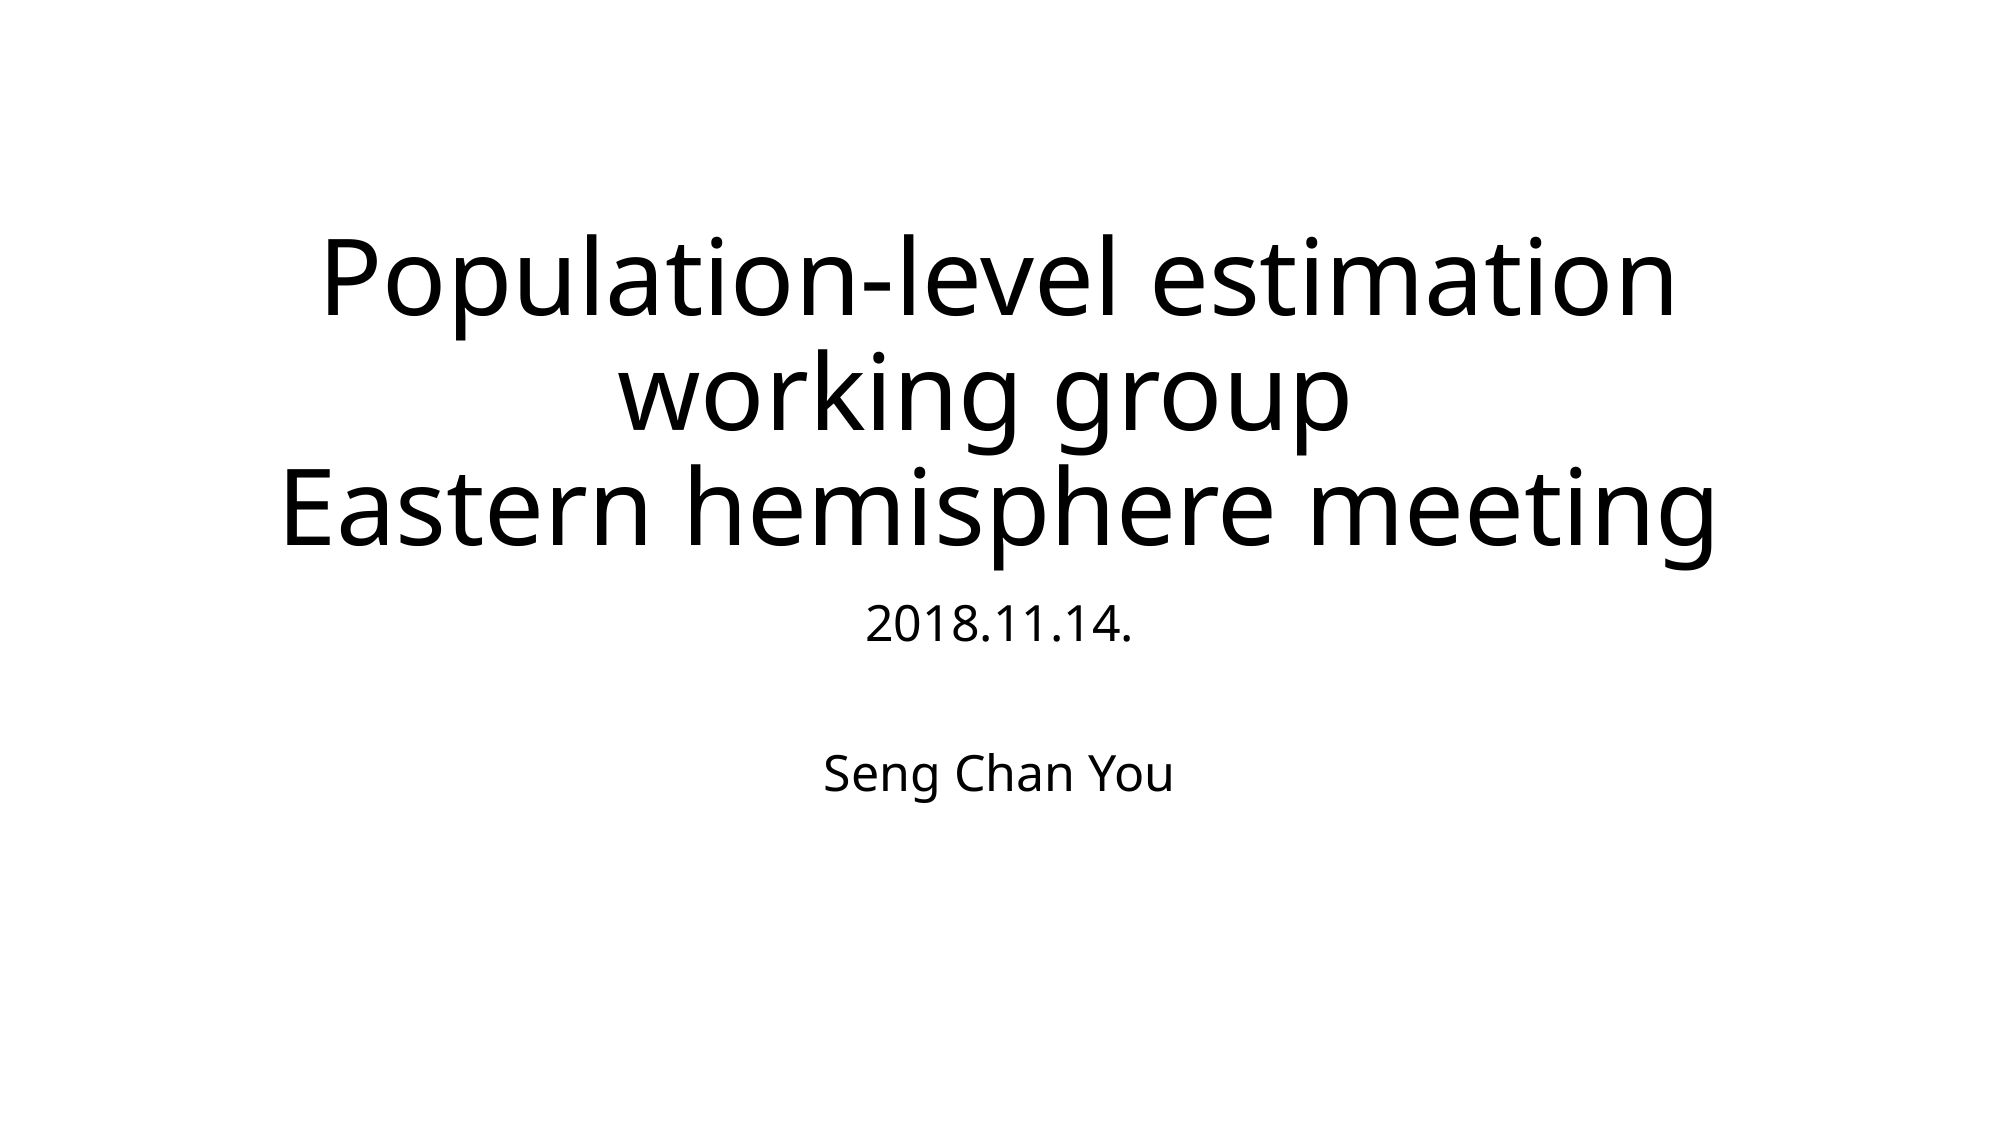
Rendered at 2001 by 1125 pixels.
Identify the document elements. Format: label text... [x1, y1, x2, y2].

title Population-level estimation working group Eastern hemisphere meeting [249, 184, 1750, 576]
subtitle 2018.11.14. Seng Chan You [249, 590, 1750, 863]
